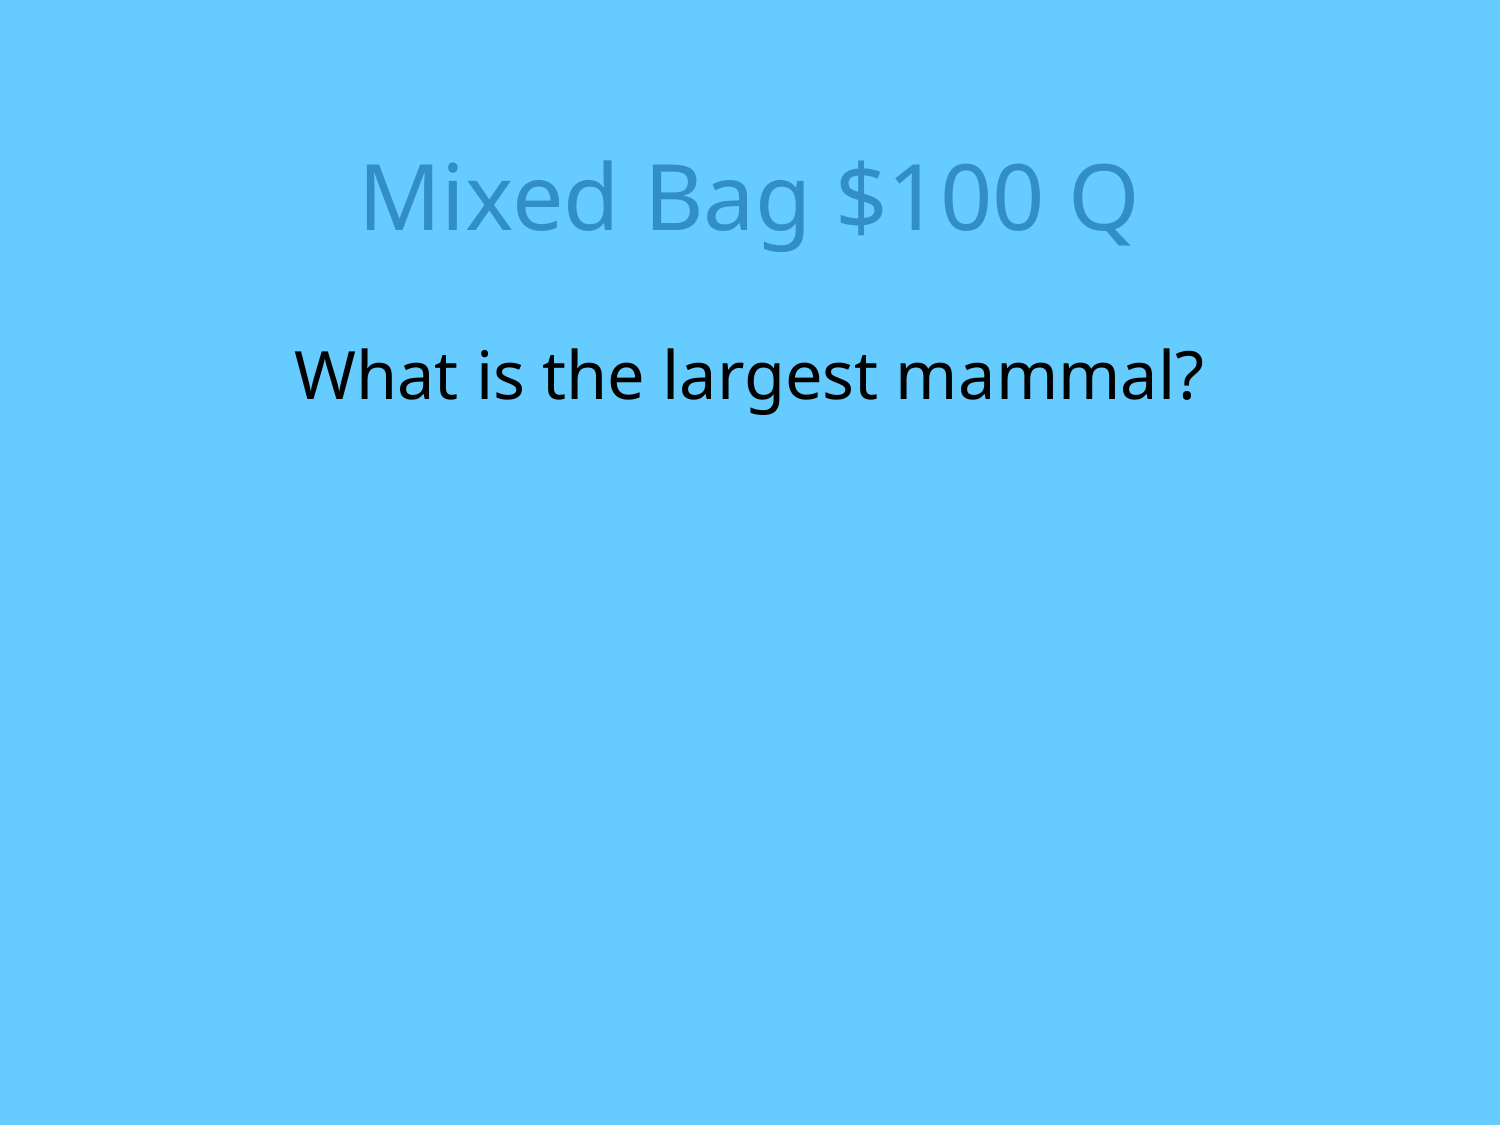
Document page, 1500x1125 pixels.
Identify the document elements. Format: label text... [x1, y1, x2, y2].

list What is the largest mammal? [112, 324, 1388, 1001]
title Mixed Bag $100 Q [112, 99, 1388, 288]
